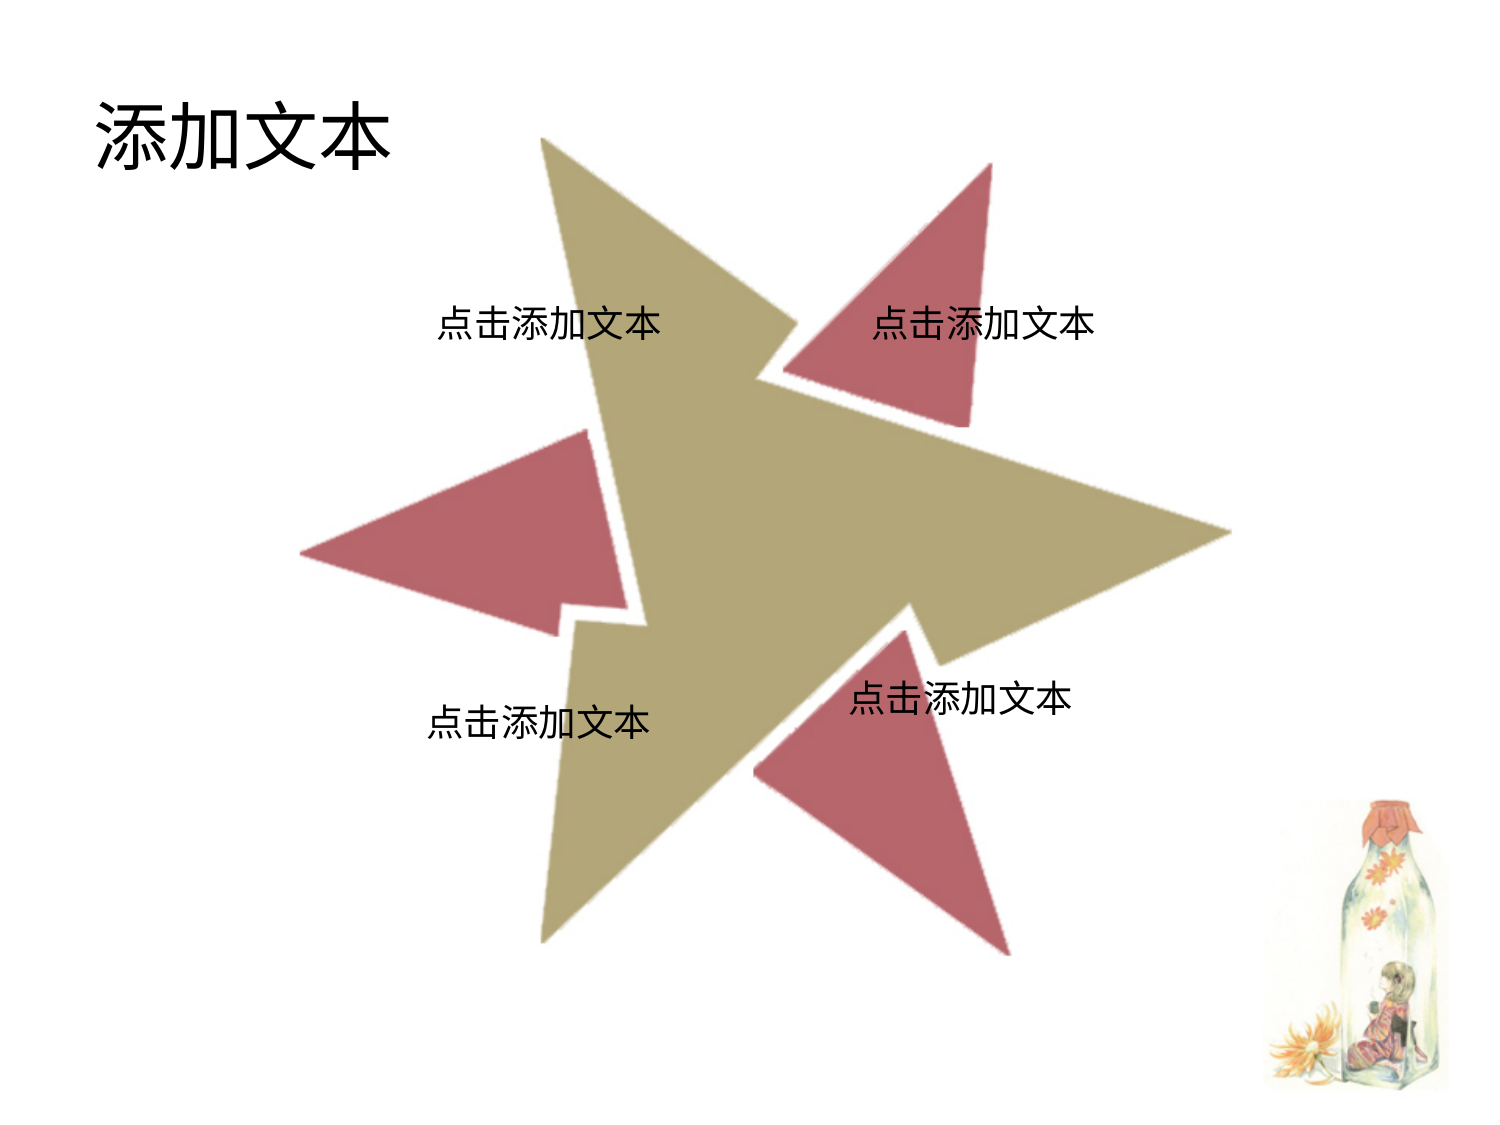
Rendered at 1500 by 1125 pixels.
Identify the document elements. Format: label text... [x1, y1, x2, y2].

text_box 点击添加文本 [856, 292, 1112, 353]
text_box 添加文本 [78, 81, 409, 187]
text_box 点击添加文本 [833, 667, 1089, 728]
text_box 点击添加文本 [421, 292, 715, 353]
text_box 点击添加文本 [411, 691, 667, 752]
picture [0, 0, 1500, 1125]
